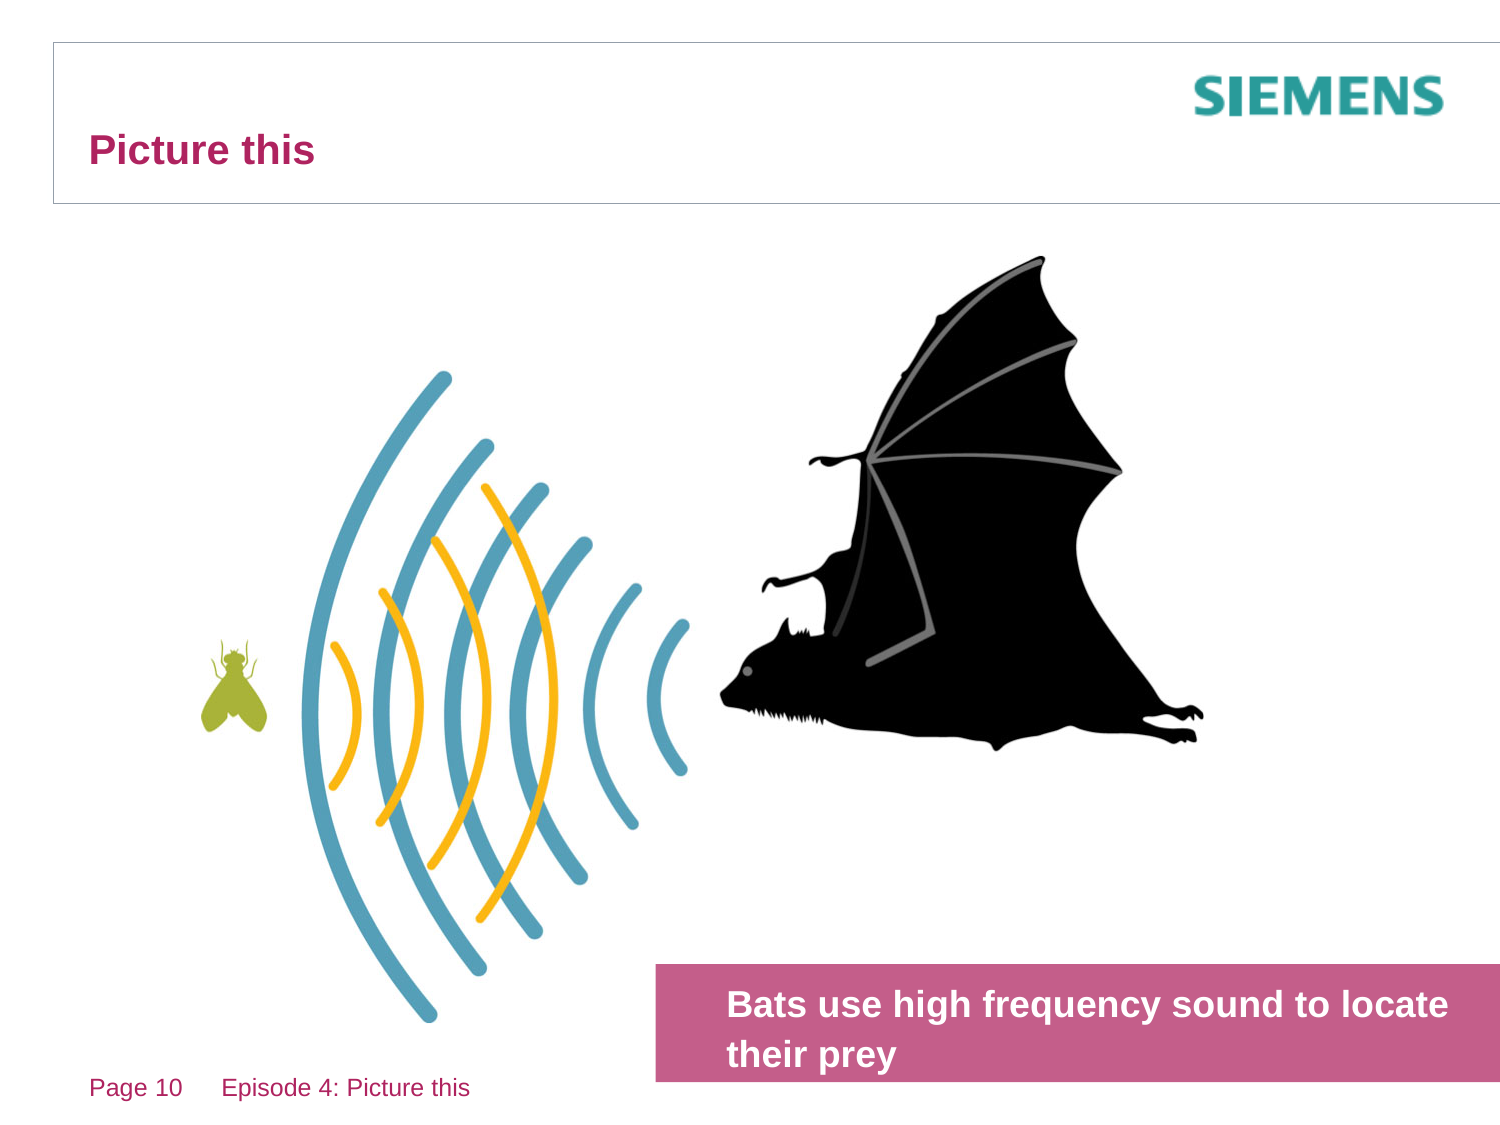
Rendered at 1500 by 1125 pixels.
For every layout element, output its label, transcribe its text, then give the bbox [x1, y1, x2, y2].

picture [52, 42, 1500, 204]
text_box [655, 964, 1500, 1083]
text_box Bats use high frequency sound to locate their prey [726, 975, 1485, 1071]
picture [201, 255, 1204, 1024]
slide_number Page 10 [74, 1064, 206, 1110]
text_box Episode 4: Picture this [206, 1064, 801, 1125]
